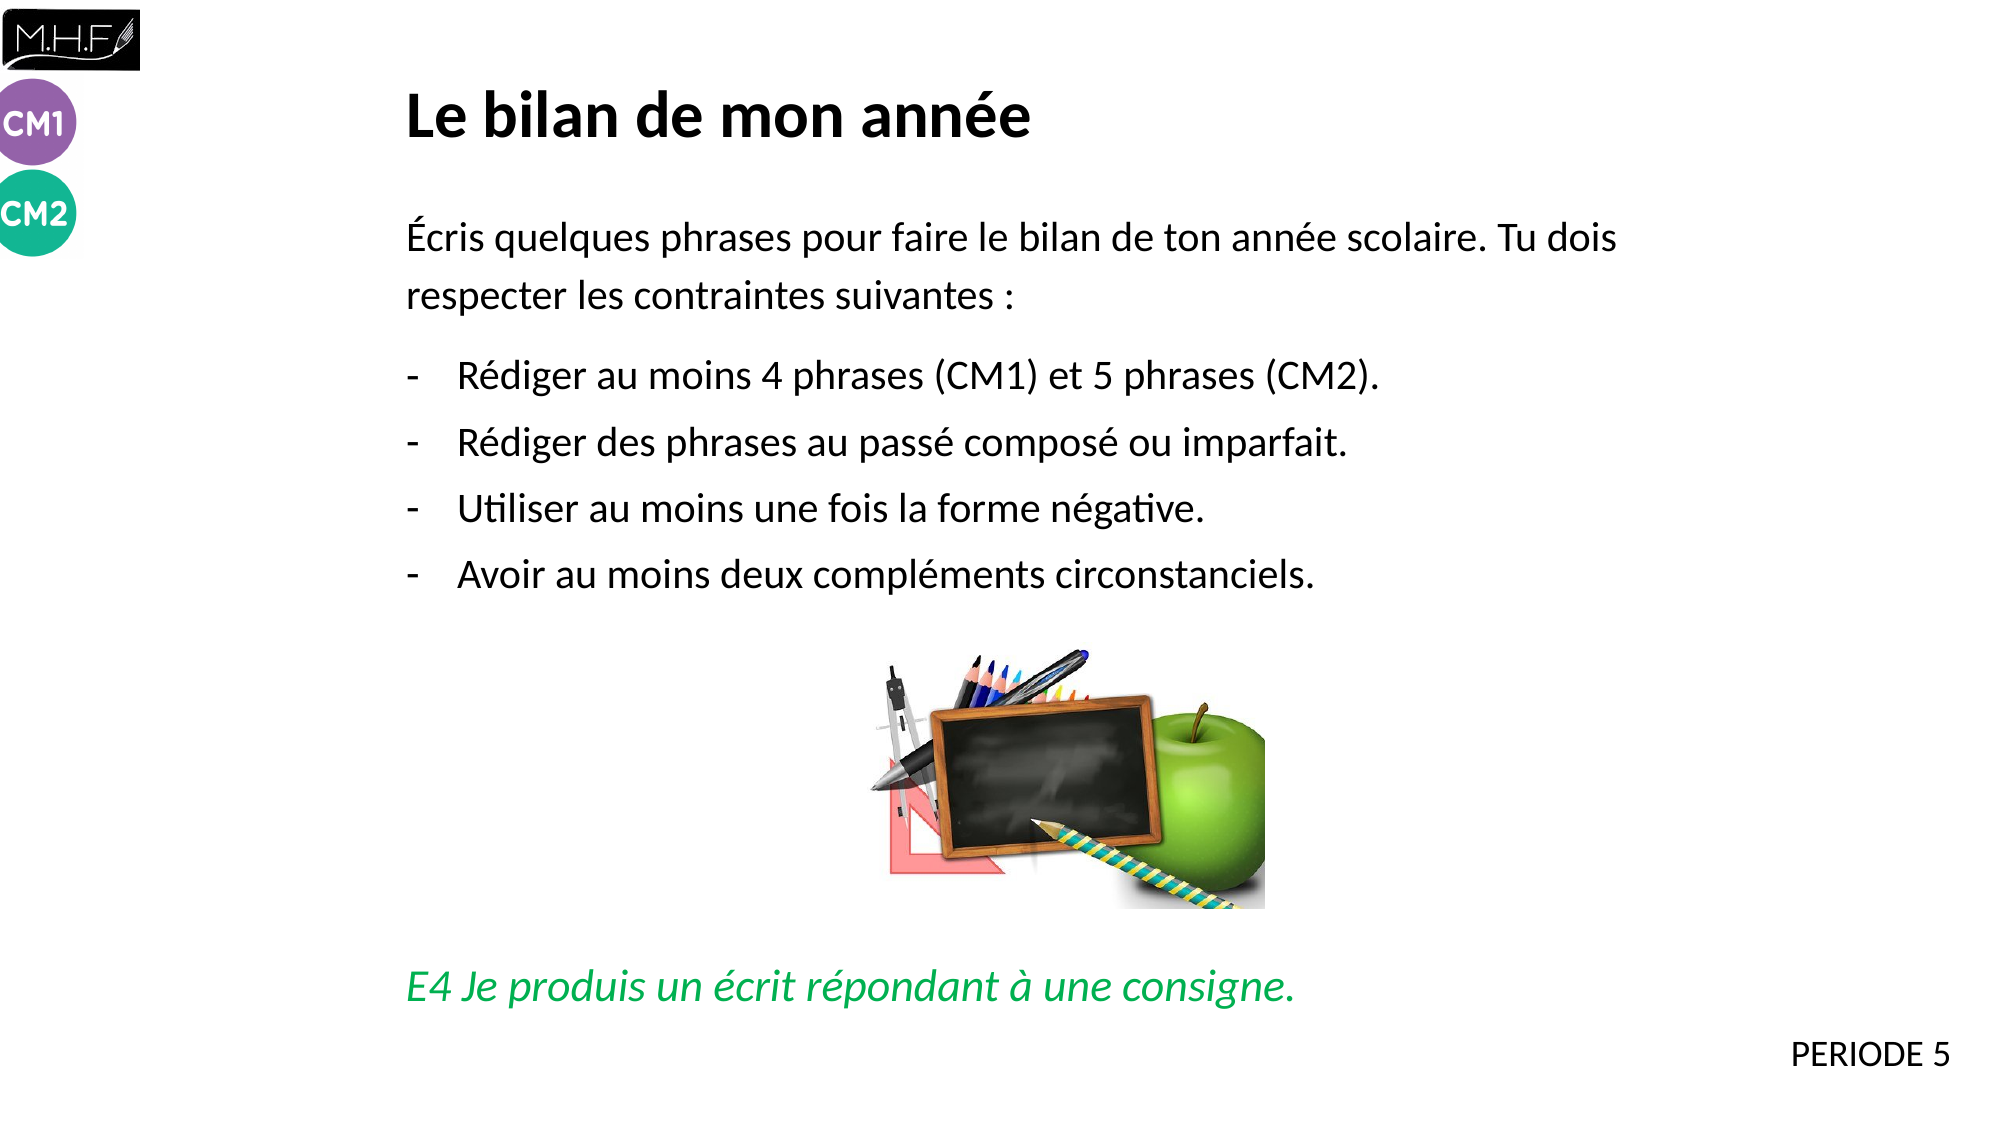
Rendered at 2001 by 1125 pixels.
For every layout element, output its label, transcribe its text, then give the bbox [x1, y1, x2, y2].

text_box PERIODE 5 [1362, 1021, 1967, 1082]
text_box Écris quelques phrases pour faire le bilan de ton année scolaire. Tu dois respecter les contraintes suivantes : Rédiger au moins 4 phrases (CM1) et 5 phrases (CM2). Rédiger des phrases au passé composé ou imparfait. Utiliser au moins une fois la forme négative. Avoir au moins deux compléments circonstanciels. [391, 194, 1728, 608]
text_box E4 Je produis un écrit répondant à une consigne. [391, 947, 1691, 1018]
text_box Le bilan de mon année [391, 42, 1137, 159]
picture [854, 642, 1265, 909]
picture [0, 7, 140, 259]
